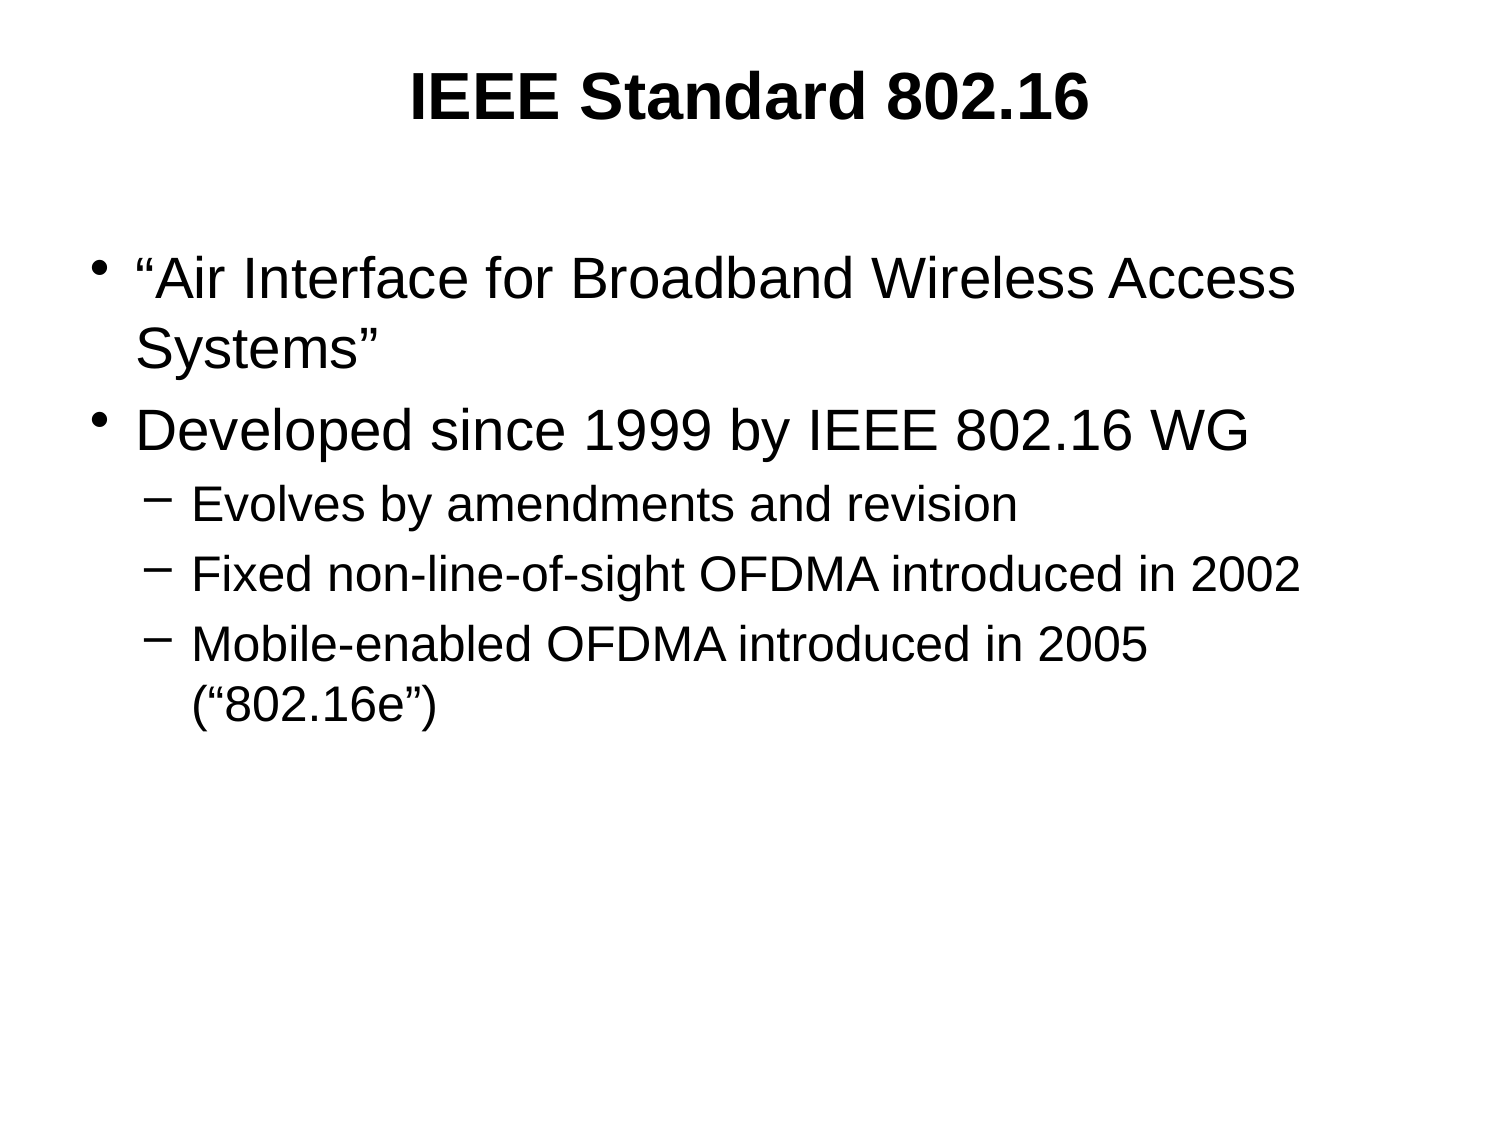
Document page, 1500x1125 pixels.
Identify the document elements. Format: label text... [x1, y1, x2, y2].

title IEEE Standard 802.16 [75, 45, 1425, 232]
list “Air Interface for Broadband Wireless Access Systems” Developed since 1999 by IEEE 802.16 WG Evolves by amendments and revision Fixed non-line-of-sight OFDMA introduced in 2002 Mobile-enabled OFDMA introduced in 2005 (“802.16e”) [75, 232, 1425, 1038]
